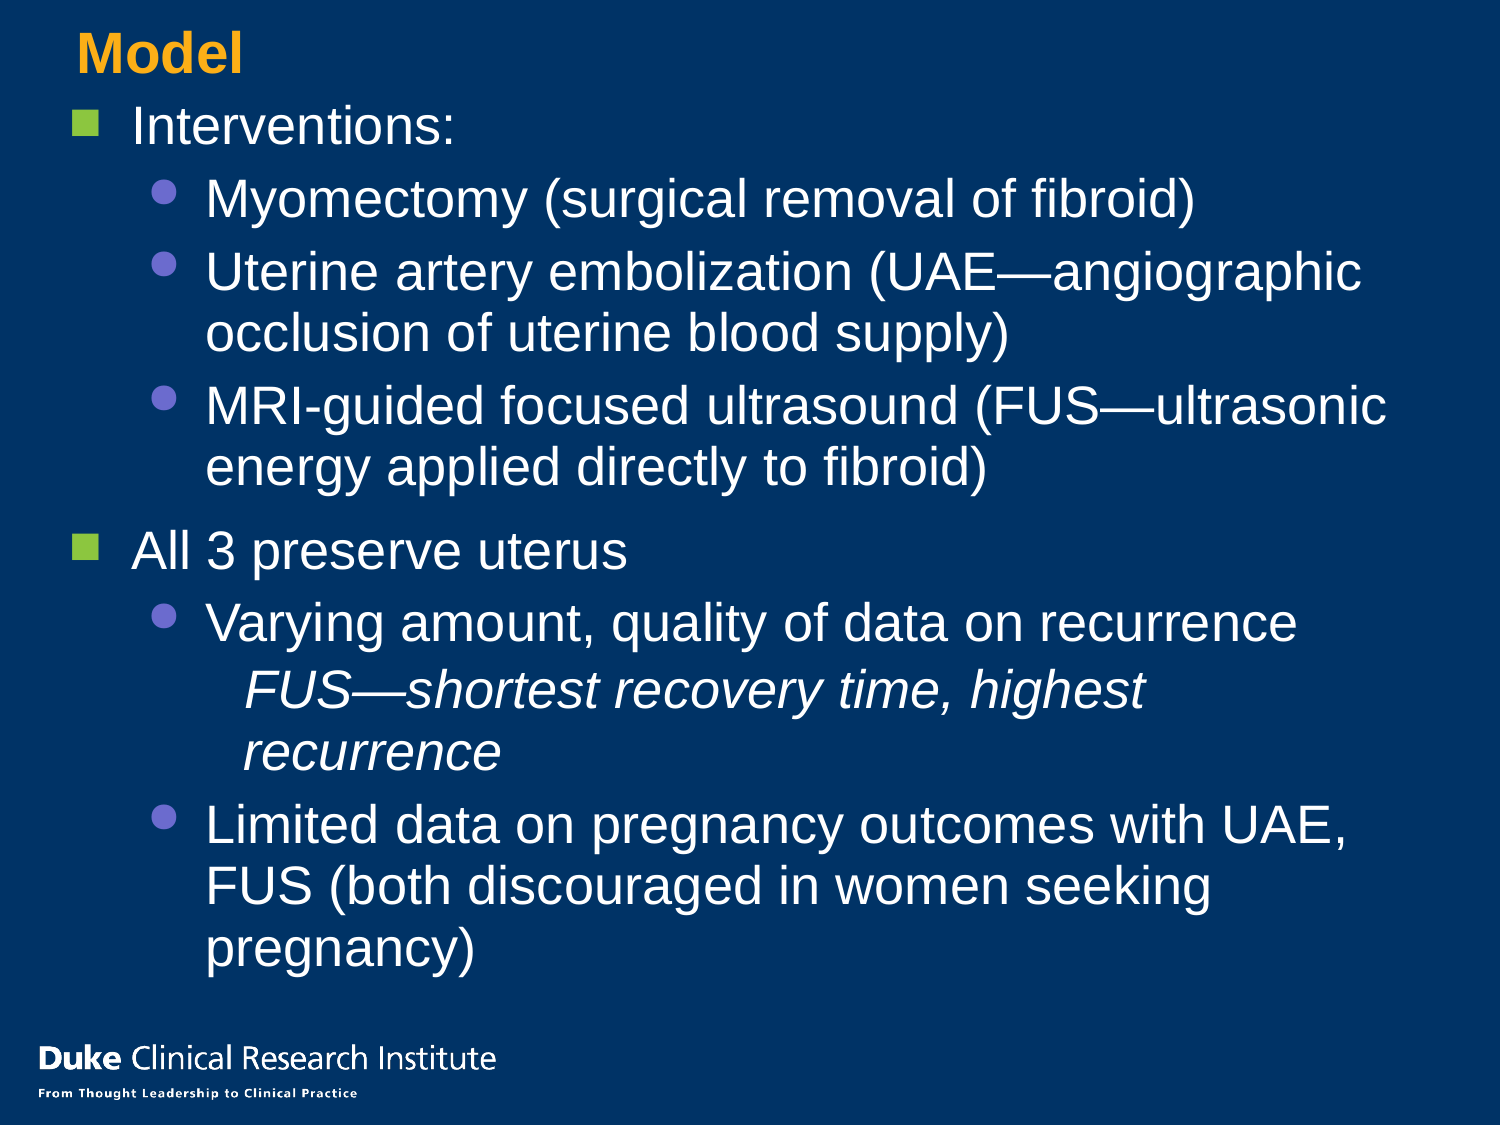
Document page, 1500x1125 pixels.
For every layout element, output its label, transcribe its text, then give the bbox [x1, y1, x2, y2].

list Interventions: Myomectomy (surgical removal of fibroid) Uterine artery embolization (UAE—angiographic occlusion of uterine blood supply) MRI-guided focused ultrasound (FUS—ultrasonic energy applied directly to fibroid) All 3 preserve uterus Varying amount, quality of data on recurrence FUS—shortest recovery time, highest recurrence Limited data on pregnancy outcomes with UAE, FUS (both discouraged in women seeking pregnancy) [56, 87, 1408, 1096]
title Model [60, 0, 1412, 150]
picture [29, 1040, 505, 1105]
